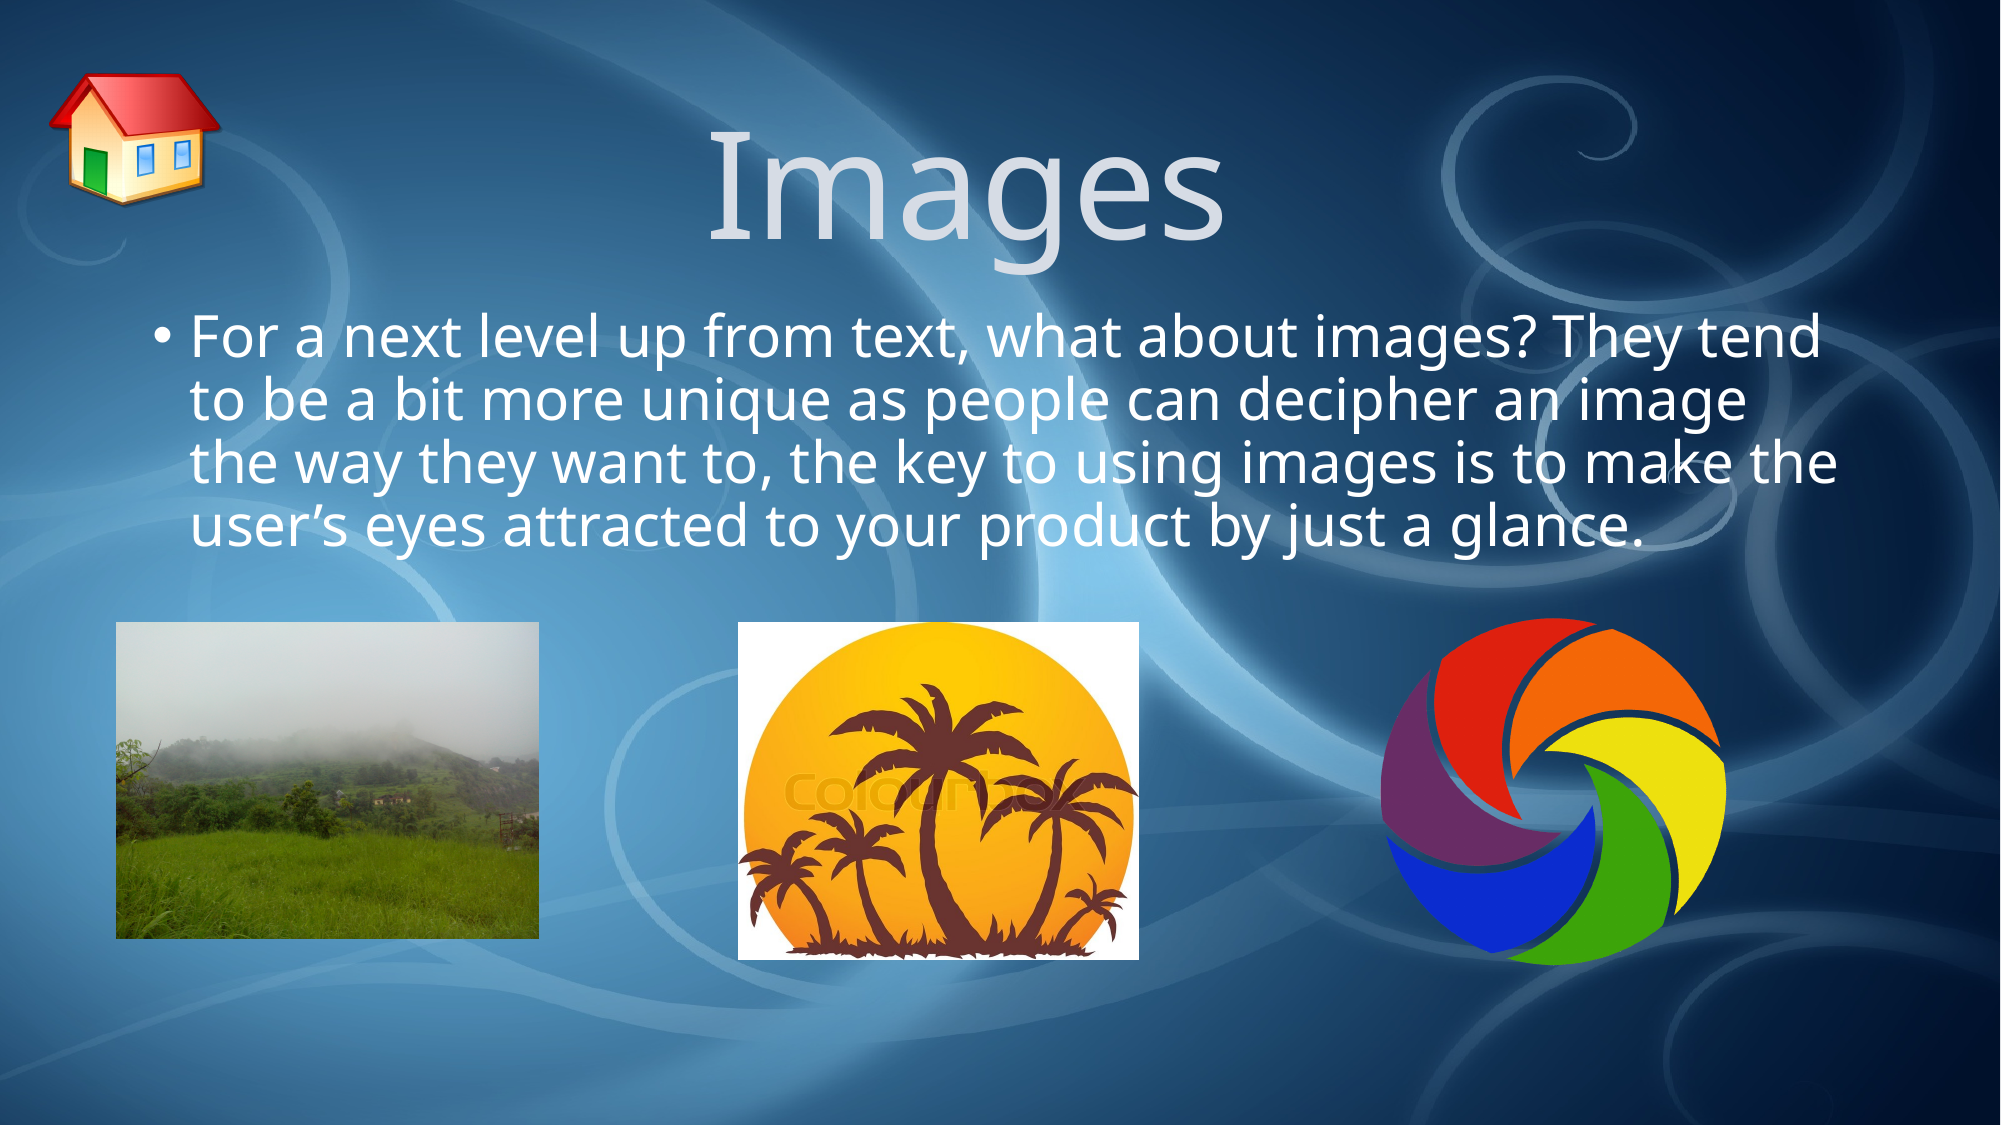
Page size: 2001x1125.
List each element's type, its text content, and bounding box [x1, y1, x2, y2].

list For a next level up from text, what about images? They tend to be a bit more unique as people can decipher an image the way they want to, the key to using images is to make the user’s eyes attracted to your product by just a glance. [137, 299, 1863, 1014]
picture [0, 0, 2001, 1125]
title Images [690, 82, 2000, 300]
